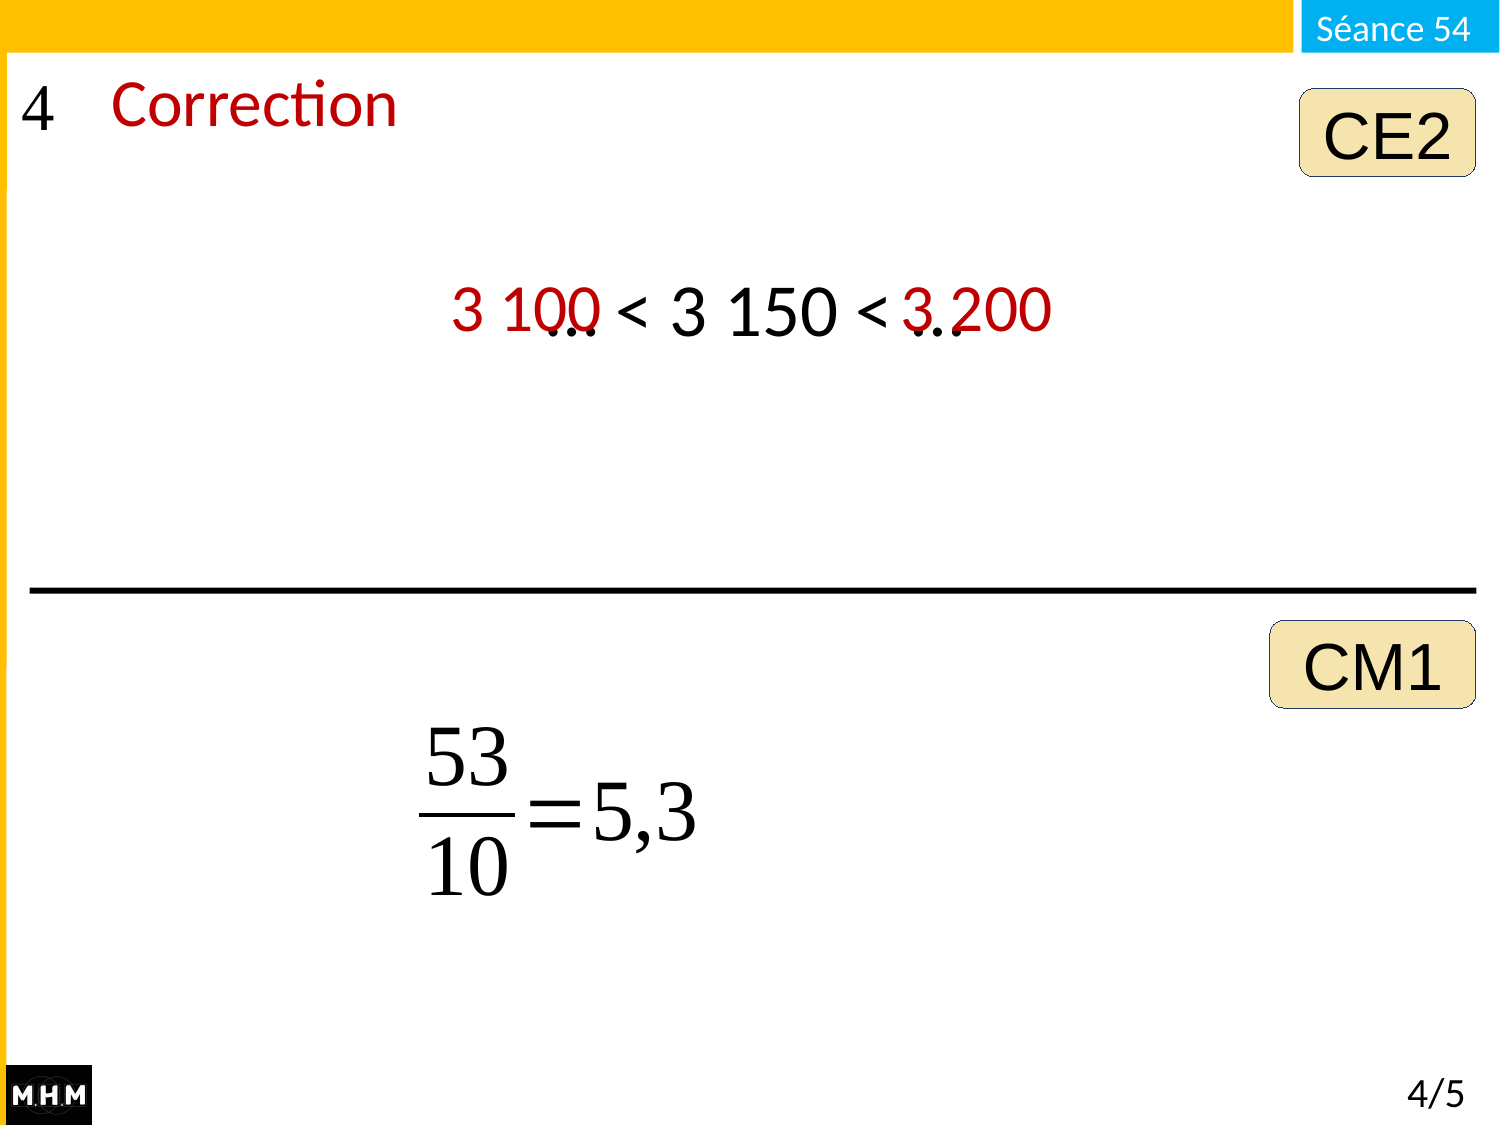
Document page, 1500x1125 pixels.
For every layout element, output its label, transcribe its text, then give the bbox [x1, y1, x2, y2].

text_box Correction [96, 60, 478, 149]
list 4/5 [1373, 1064, 1500, 1125]
picture [6, 1065, 92, 1125]
text_box CM1 [1269, 620, 1476, 709]
text_box … < 3 150 < ... [531, 236, 1014, 388]
text_box 3 200 [885, 265, 1087, 354]
text_box 3 100 [435, 265, 637, 354]
text_box CE2 [1299, 88, 1476, 177]
